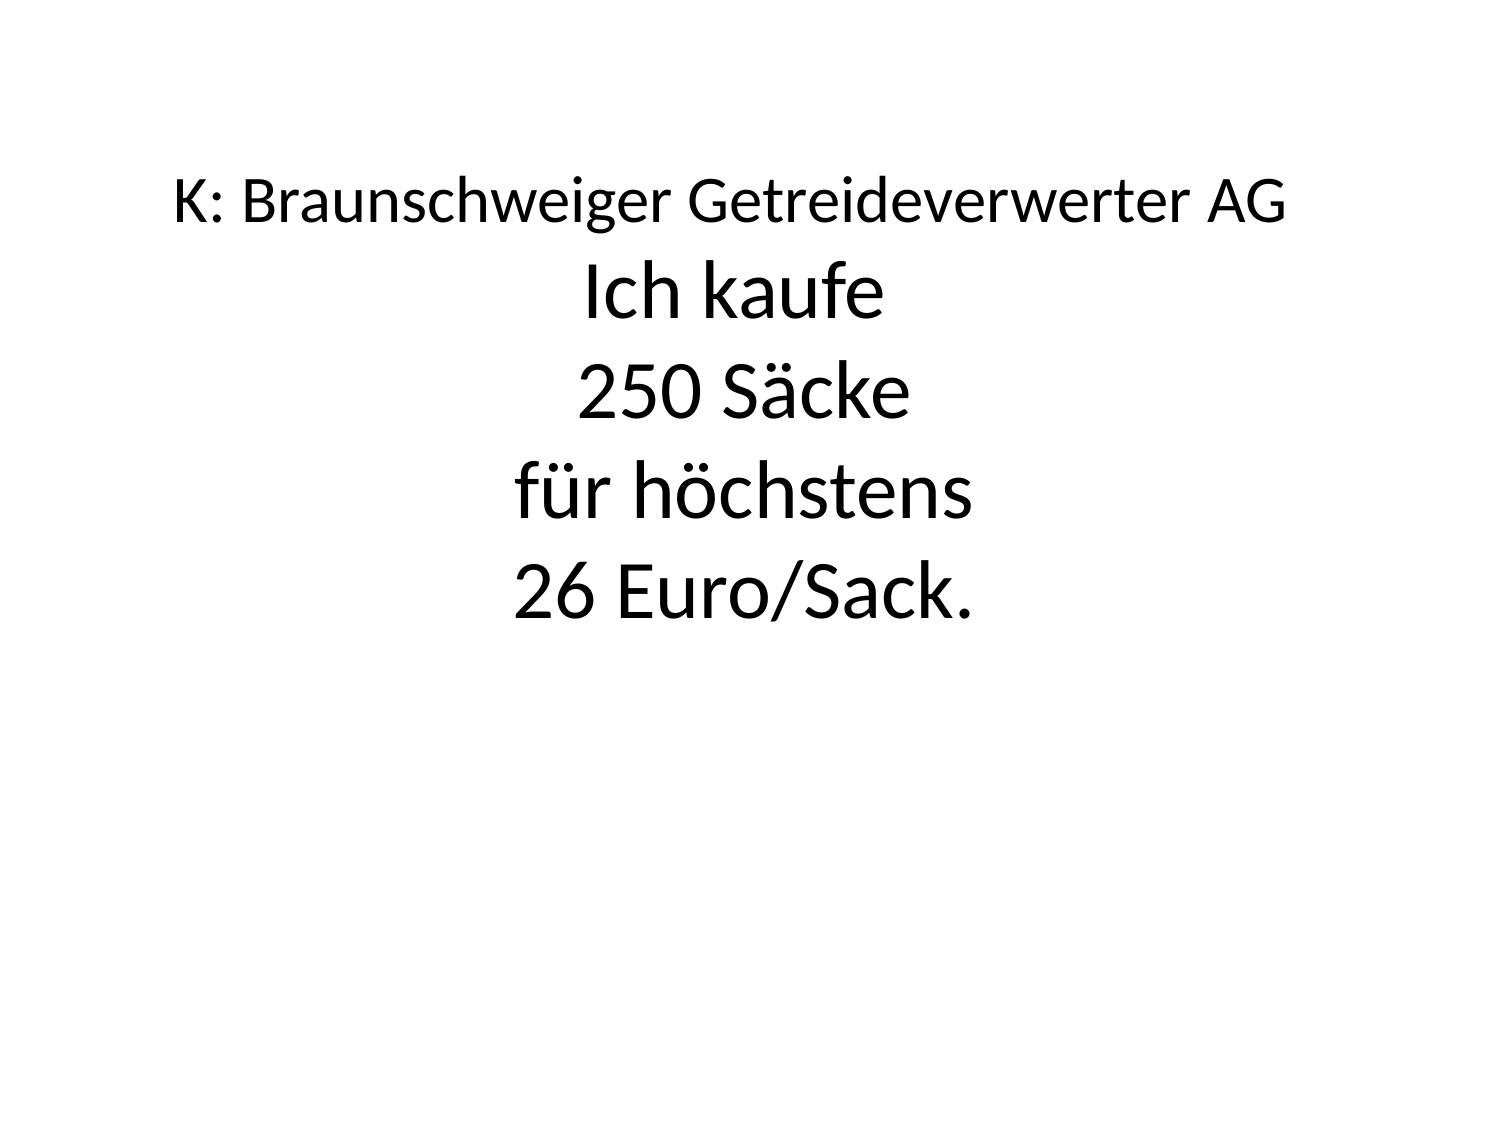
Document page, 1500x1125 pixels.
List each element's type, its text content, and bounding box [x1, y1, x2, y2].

text_box K: Braunschweiger Getreideverwerter AG Ich kaufe 250 Säcke für höchstens 26 Euro/Sack. [158, 147, 1330, 643]
